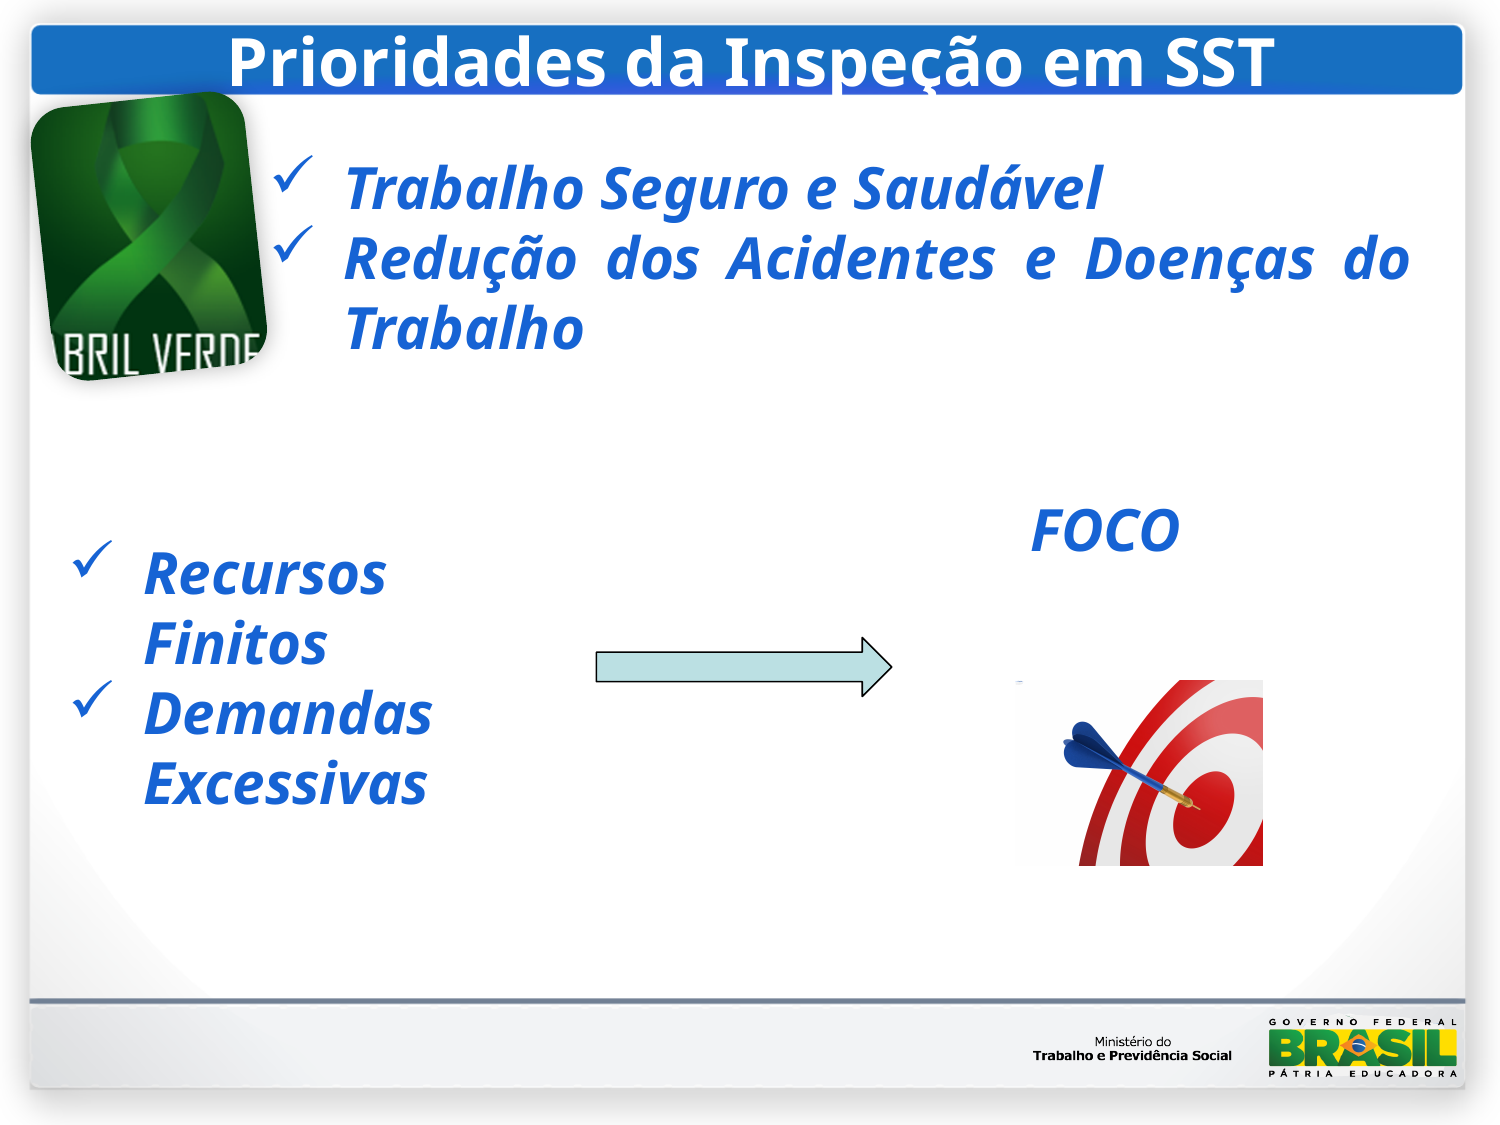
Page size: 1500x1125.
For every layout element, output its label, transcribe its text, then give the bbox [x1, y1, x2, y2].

text_box Recursos Finitos Demandas Excessivas [53, 528, 520, 894]
text_box Trabalho Seguro e Saudável Redução dos Acidentes e Doenças do Trabalho [253, 143, 1427, 439]
picture [0, 0, 1500, 1125]
title Prioridades da Inspeção em SST [76, 25, 1428, 95]
text_box FOCO [1015, 485, 1210, 571]
text_box [596, 637, 892, 697]
